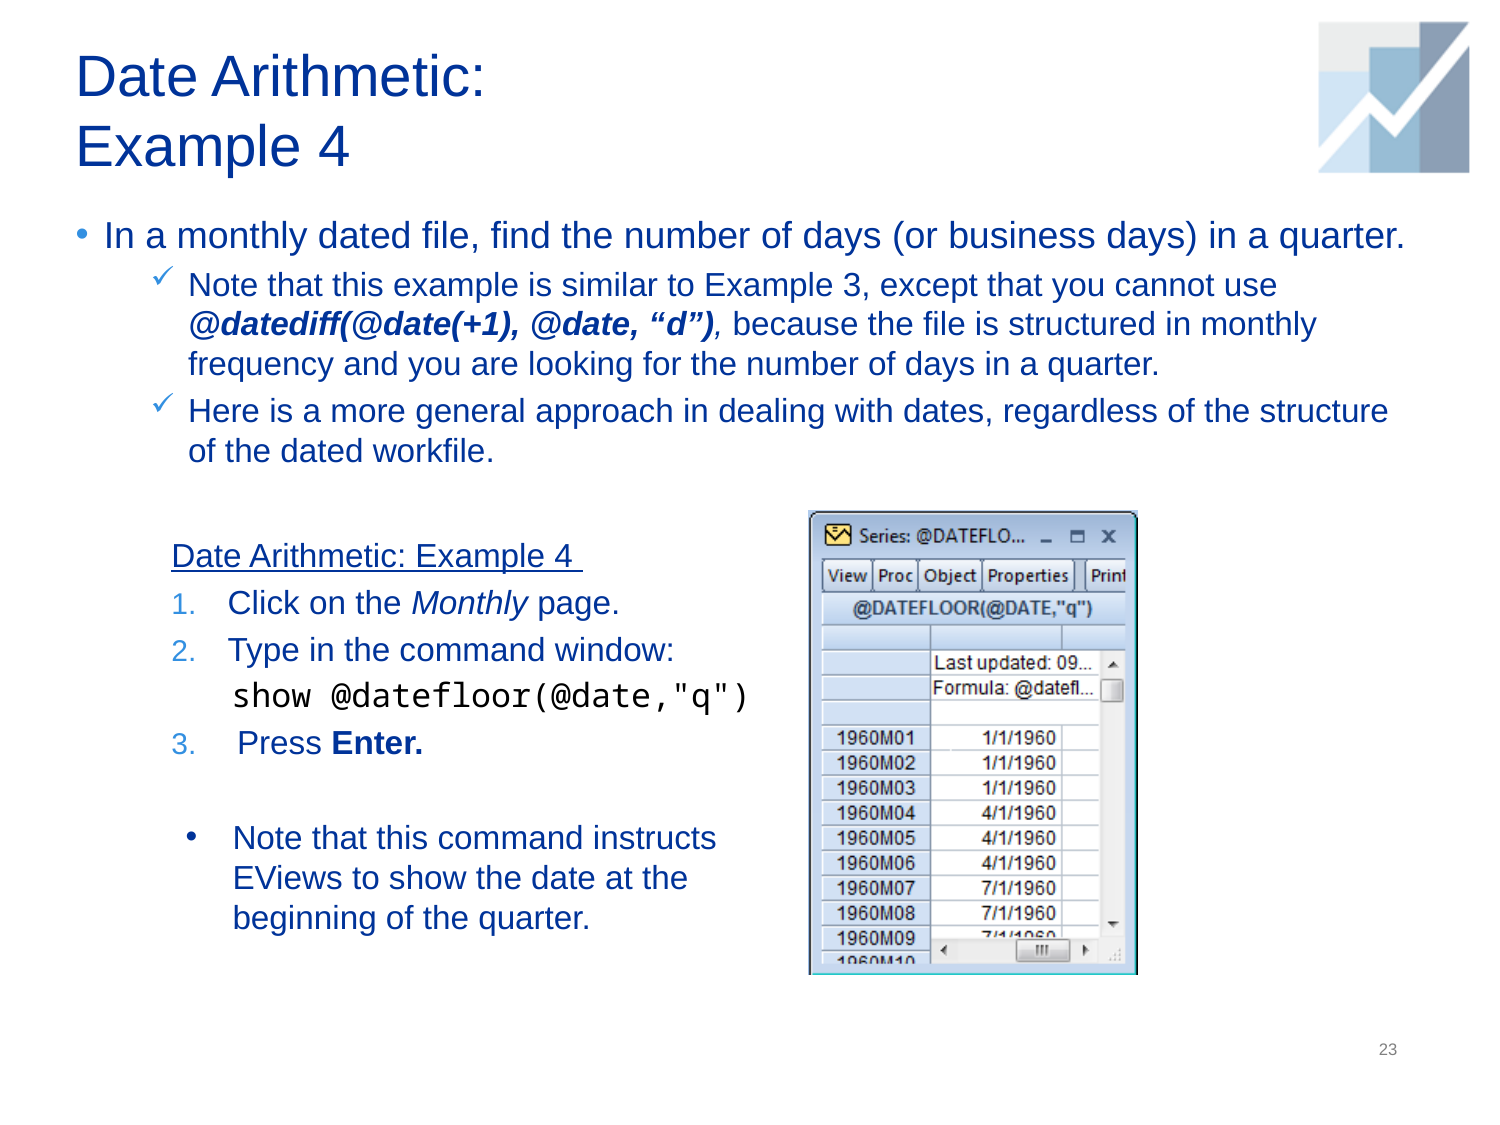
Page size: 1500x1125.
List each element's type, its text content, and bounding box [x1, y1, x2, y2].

text_box Date Arithmetic: Example 4 Click on the Monthly page. Type in the command window: show @datefloor(@date,"q") Press Enter. [156, 527, 802, 810]
text_box Date Arithmetic: Example 4 [60, 0, 1295, 186]
picture [807, 509, 1138, 975]
picture [1300, 11, 1479, 181]
text_box In a monthly dated file, find the number of days (or business days) in a quarter. Note that this example is similar to Example 3, except that you cannot use @datediff(@date(+1), @date, “d”), because the file is structured in monthly frequency and you are looking for the number of days in a quarter. Here is a more general approach in dealing with dates, regardless of the structure of the dated workfile. [60, 203, 1437, 494]
text_box Note that this command instructs EViews to show the date at the beginning of the quarter. [170, 809, 749, 944]
slide_number 23 [1262, 1015, 1413, 1067]
